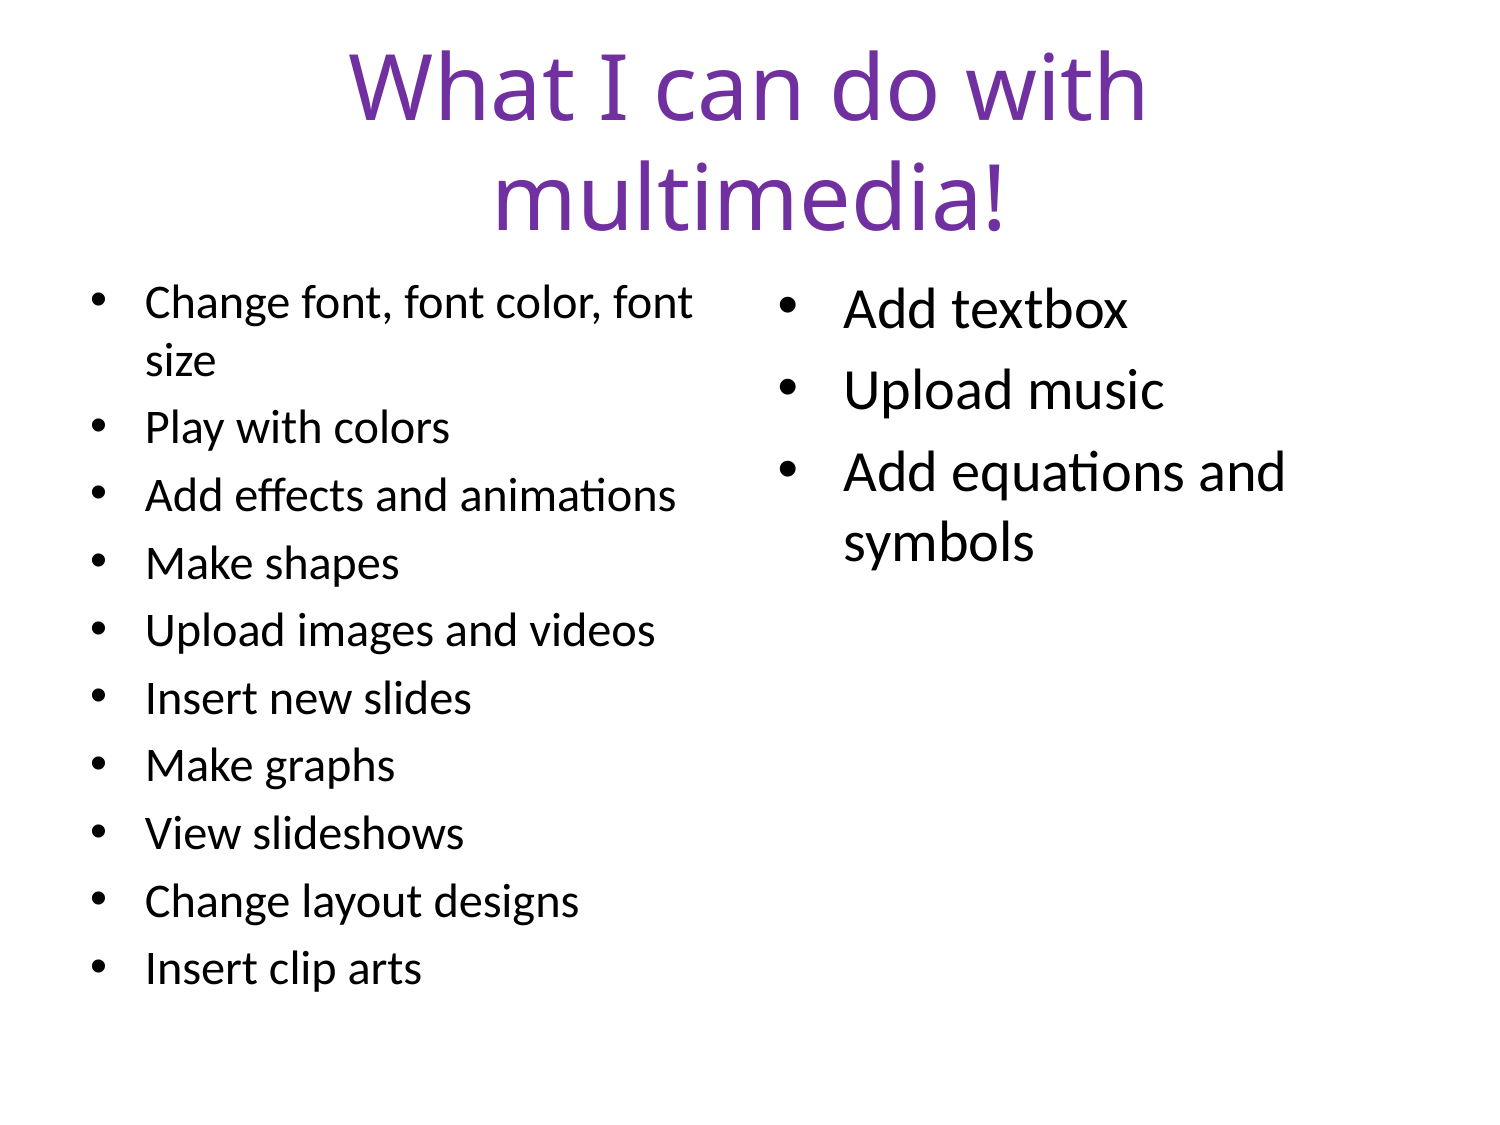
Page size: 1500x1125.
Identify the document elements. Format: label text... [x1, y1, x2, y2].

title What I can do with multimedia! [75, 45, 1425, 233]
list Change font, font color, font size Play with colors Add effects and animations Make shapes Upload images and videos Insert new slides Make graphs View slideshows Change layout designs Insert clip arts [75, 262, 738, 1005]
list Add textbox Upload music Add equations and symbols [762, 262, 1425, 1005]
